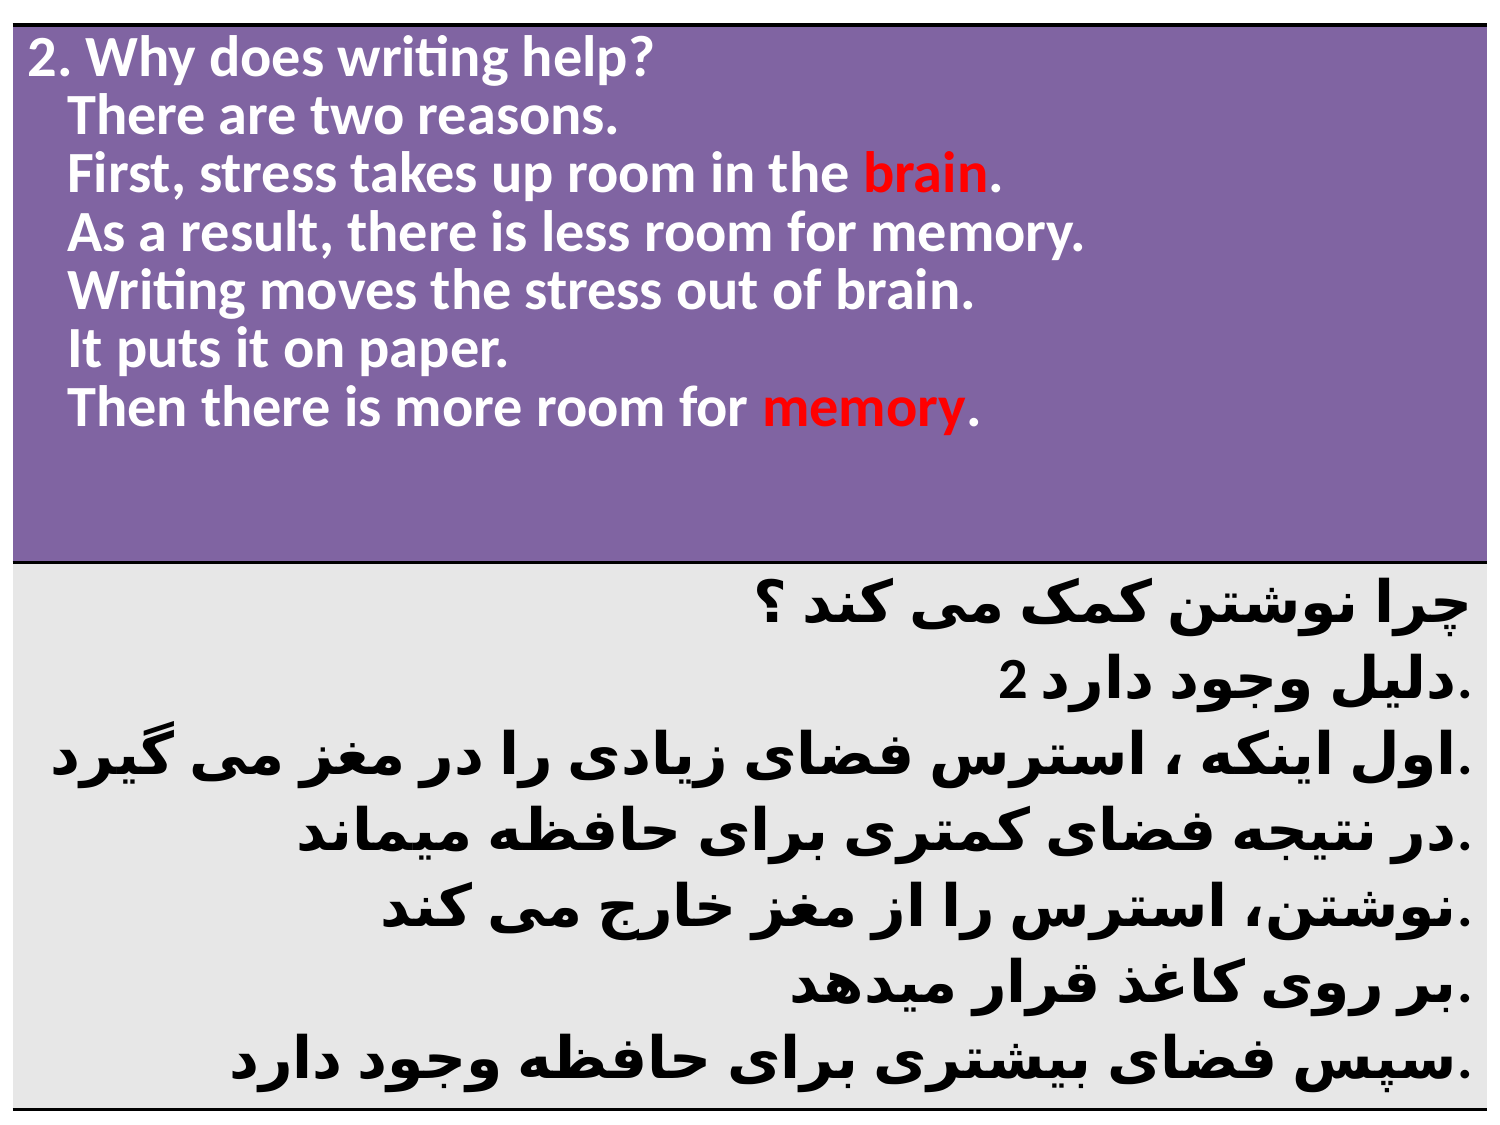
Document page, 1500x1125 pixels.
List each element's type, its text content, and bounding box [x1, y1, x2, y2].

table_header 2. Why does writing help? There are two reasons. First, stress takes up room in the brain. As a result, there is less room for memory. Writing moves the stress out of brain. It puts it on paper. Then there is more room for memory. [13, 27, 1487, 561]
table_cell چرا نوشتن کمک می کند ؟ 2 دلیل وجود دارد. اول اینکه ، استرس فضای زیادی را در مغز می گیرد. در نتیجه فضای کمتری برای حافظه میماند. نوشتن، استرس را از مغز خارج می کند. بر روی کاغذ قرار میدهد. سپس فضای بیشتری برای حافظه وجود دارد. [13, 564, 1487, 1108]
